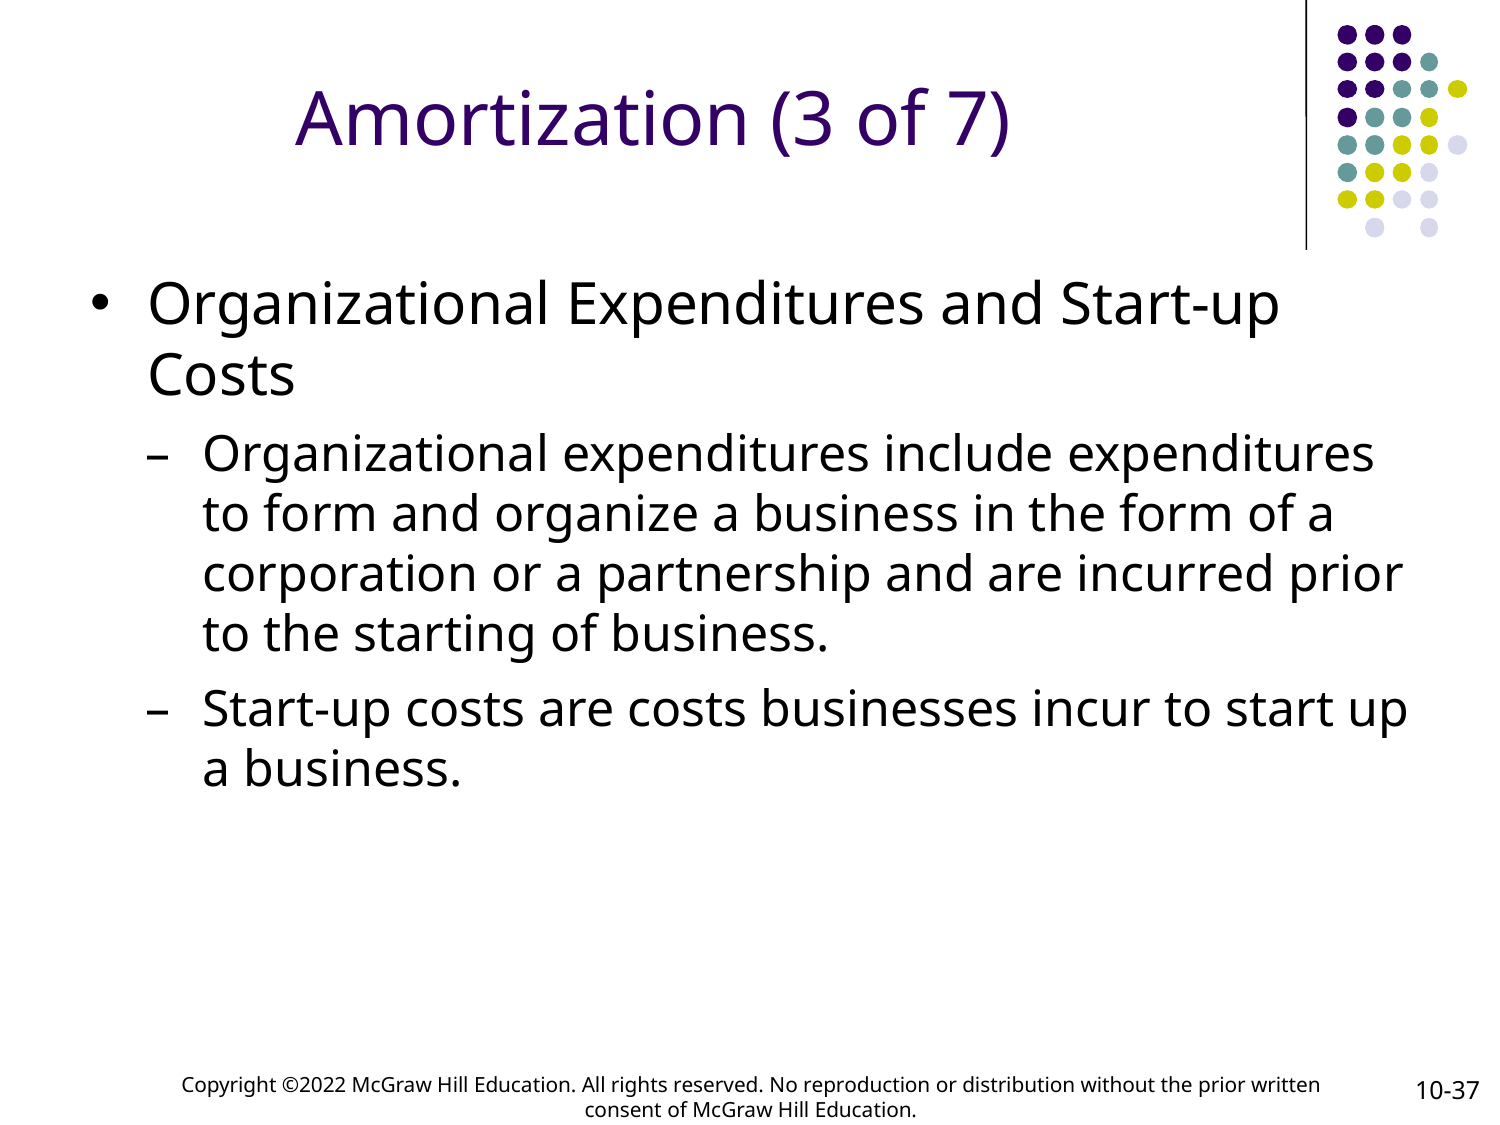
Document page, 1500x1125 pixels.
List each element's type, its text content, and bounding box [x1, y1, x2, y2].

title Amortization (3 of 7) [32, 8, 1275, 234]
slide_number 10-37 [1345, 1061, 1496, 1122]
list Organizational Expenditures and Start-up Costs Organizational expenditures include expenditures to form and organize a business in the form of a corporation or a partnership and are incurred prior to the starting of business. Start-up costs are costs businesses incur to start up a business. [75, 259, 1425, 1062]
